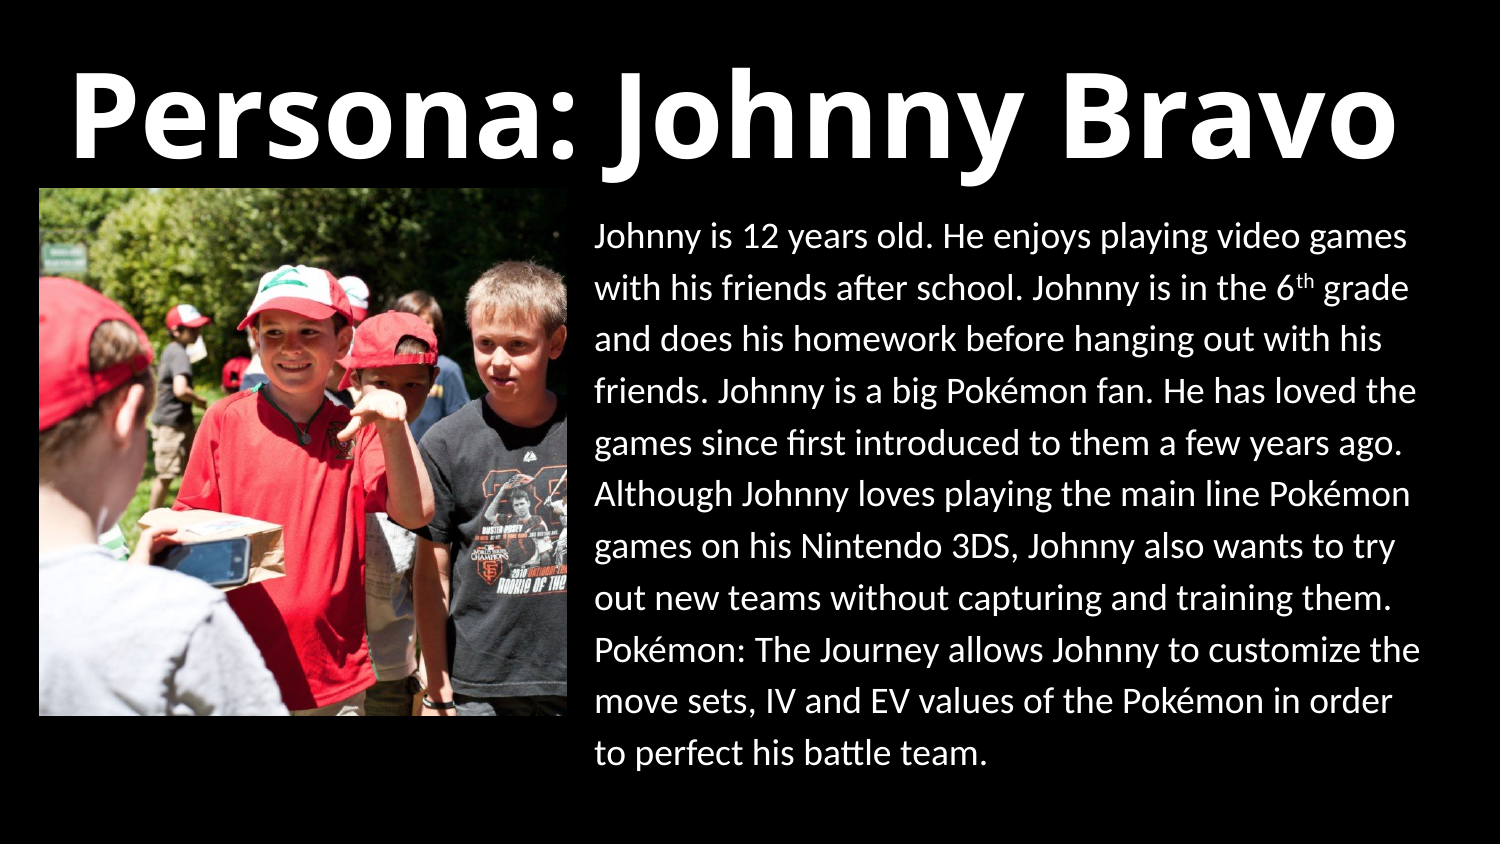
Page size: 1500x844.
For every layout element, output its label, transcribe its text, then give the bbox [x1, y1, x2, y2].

picture [39, 188, 567, 716]
title Persona: Johnny Bravo [51, 25, 1449, 167]
list Johnny is 12 years old. He enjoys playing video games with his friends after school. Johnny is in the 6th grade and does his homework before hanging out with his friends. Johnny is a big Pokémon fan. He has loved the games since first introduced to them a few years ago. Although Johnny loves playing the main line Pokémon games on his Nintendo 3DS, Johnny also wants to try out new teams without capturing and training them. Pokémon: The Journey allows Johnny to customize the move sets, IV and EV values of the Pokémon in order to perfect his battle team. [579, 189, 1449, 572]
